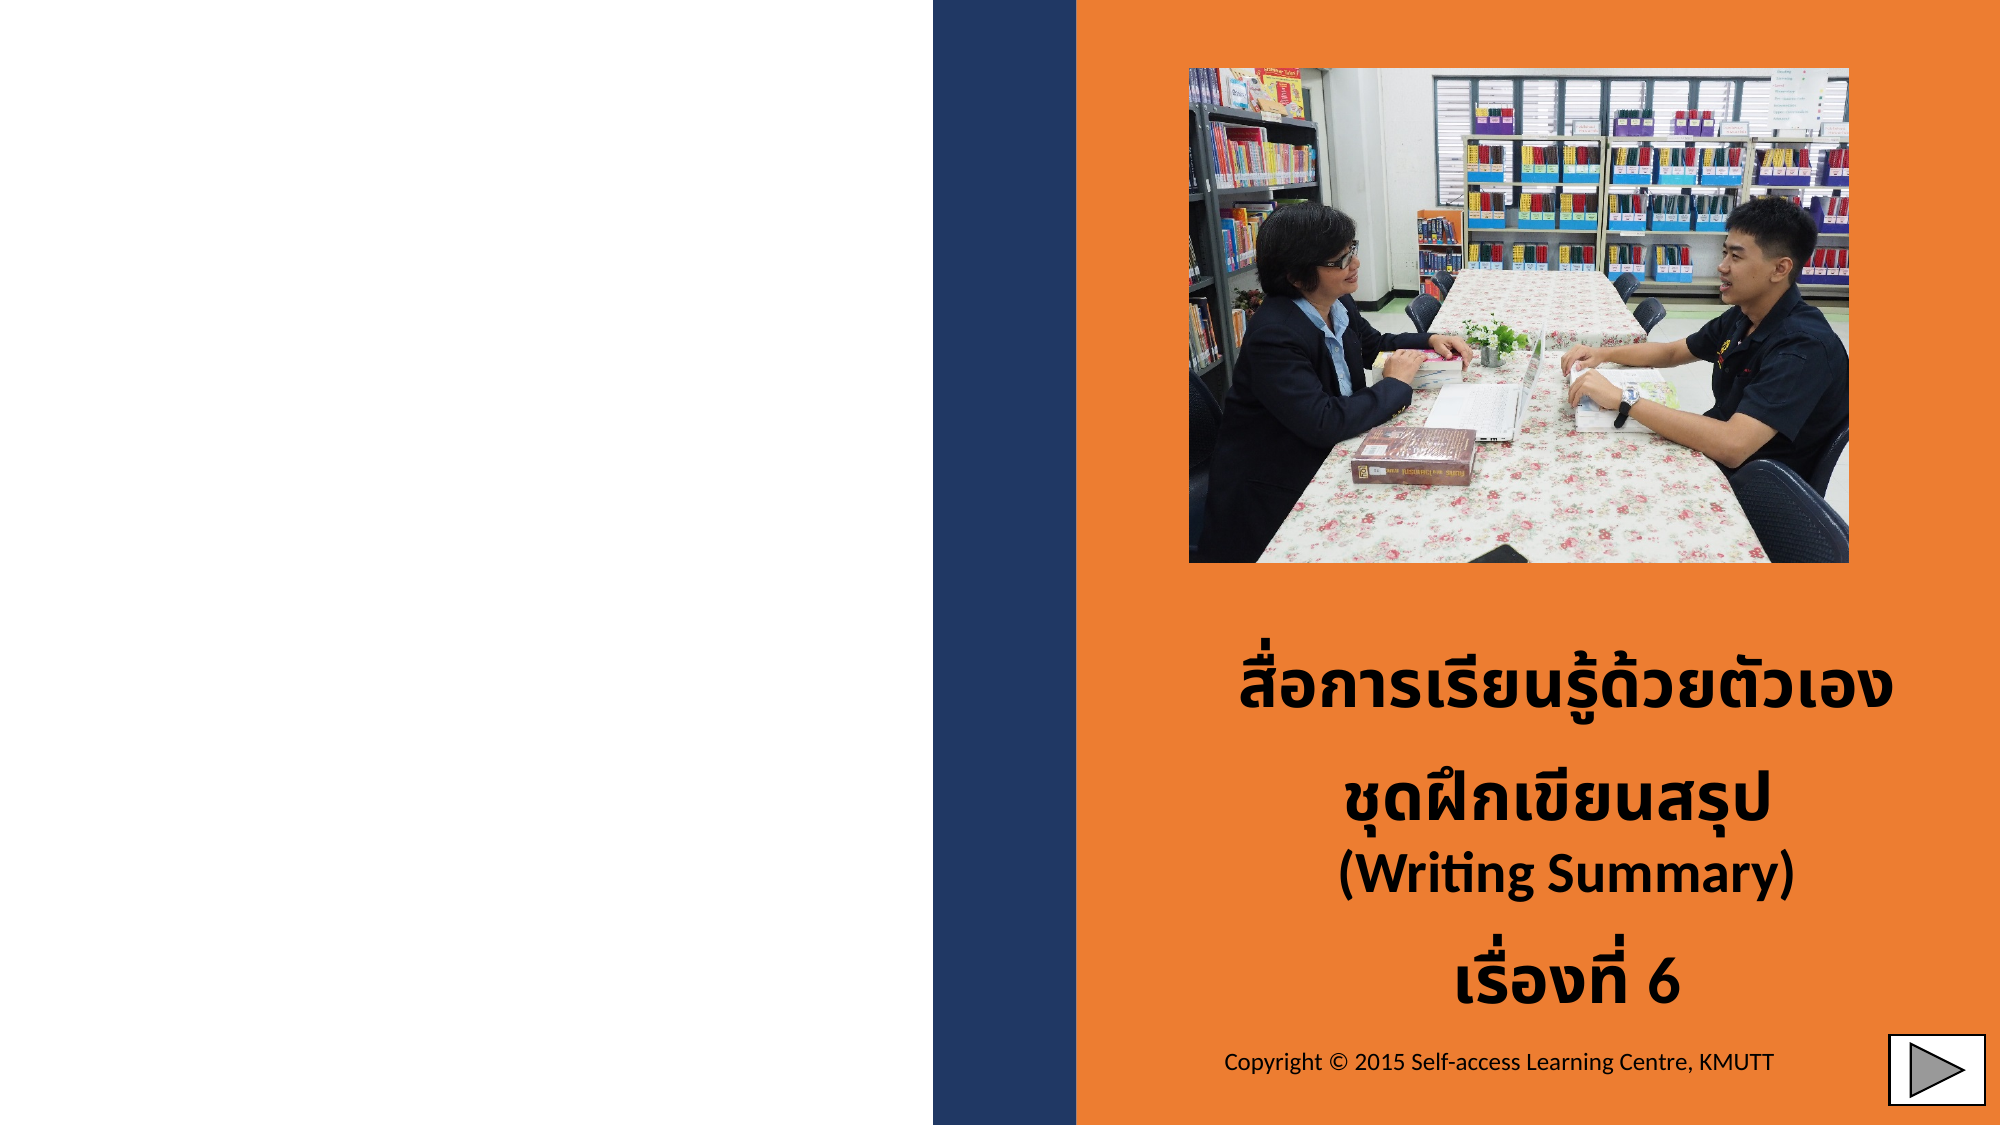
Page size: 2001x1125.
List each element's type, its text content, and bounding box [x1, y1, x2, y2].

text_box [1888, 1034, 1986, 1106]
text_box Copyright © 2015 Self-access Learning Centre, KMUTT [1207, 1036, 1849, 1084]
text_box [1077, 0, 2000, 1125]
text_box [932, 0, 1077, 1125]
text_box สื่อการเรียนรู้ด้วยตัวเอง ชุดฝึกเขียนสรุป (Writing Summary) เรื่องที่ 6 [1203, 632, 1931, 1026]
picture [1189, 68, 1849, 563]
